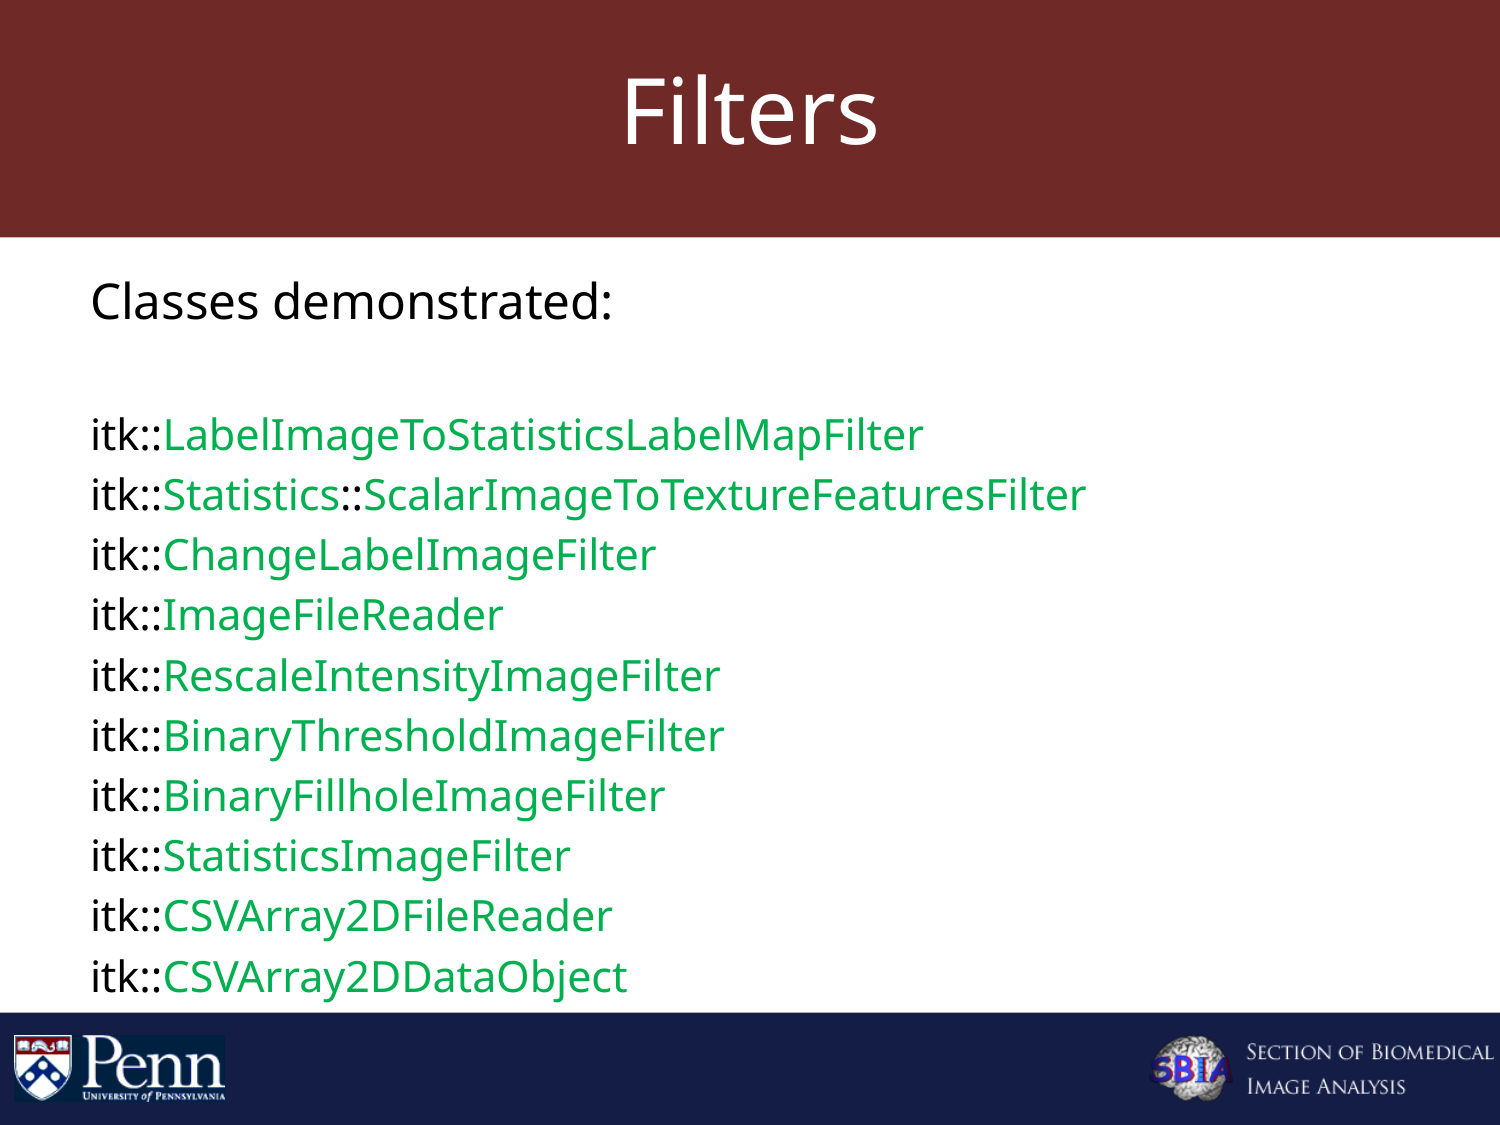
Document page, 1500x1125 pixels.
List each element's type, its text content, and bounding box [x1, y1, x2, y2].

list Classes demonstrated: itk::LabelImageToStatisticsLabelMapFilter itk::Statistics::ScalarImageToTextureFeaturesFilter itk::ChangeLabelImageFilter itk::ImageFileReader itk::RescaleIntensityImageFilter itk::BinaryThresholdImageFilter itk::BinaryFillholeImageFilter itk::StatisticsImageFilter itk::CSVArray2DFileReader itk::CSVArray2DDataObject [75, 262, 1425, 1013]
title Filters [75, 45, 1425, 238]
picture [14, 1035, 225, 1102]
picture [1149, 1034, 1494, 1103]
